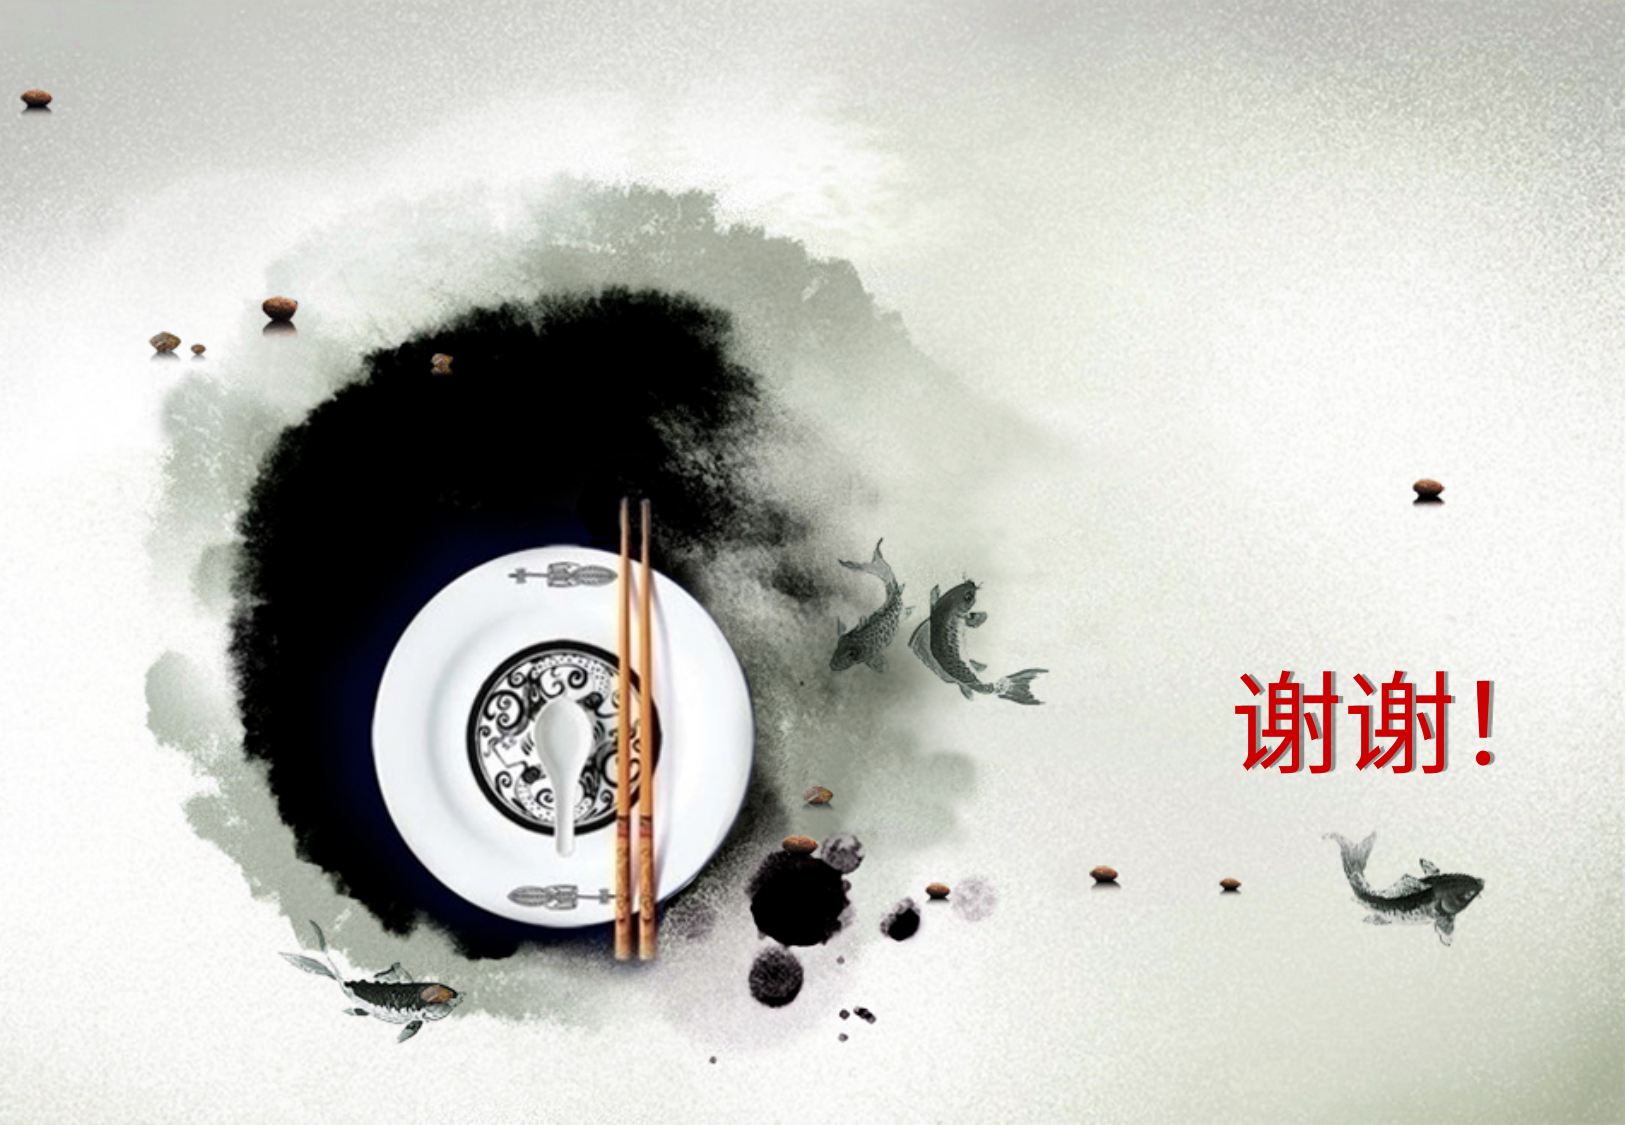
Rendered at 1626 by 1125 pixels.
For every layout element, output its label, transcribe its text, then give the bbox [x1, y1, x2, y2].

text_box 谢谢！ [1215, 645, 1584, 795]
picture [0, 0, 1625, 1125]
